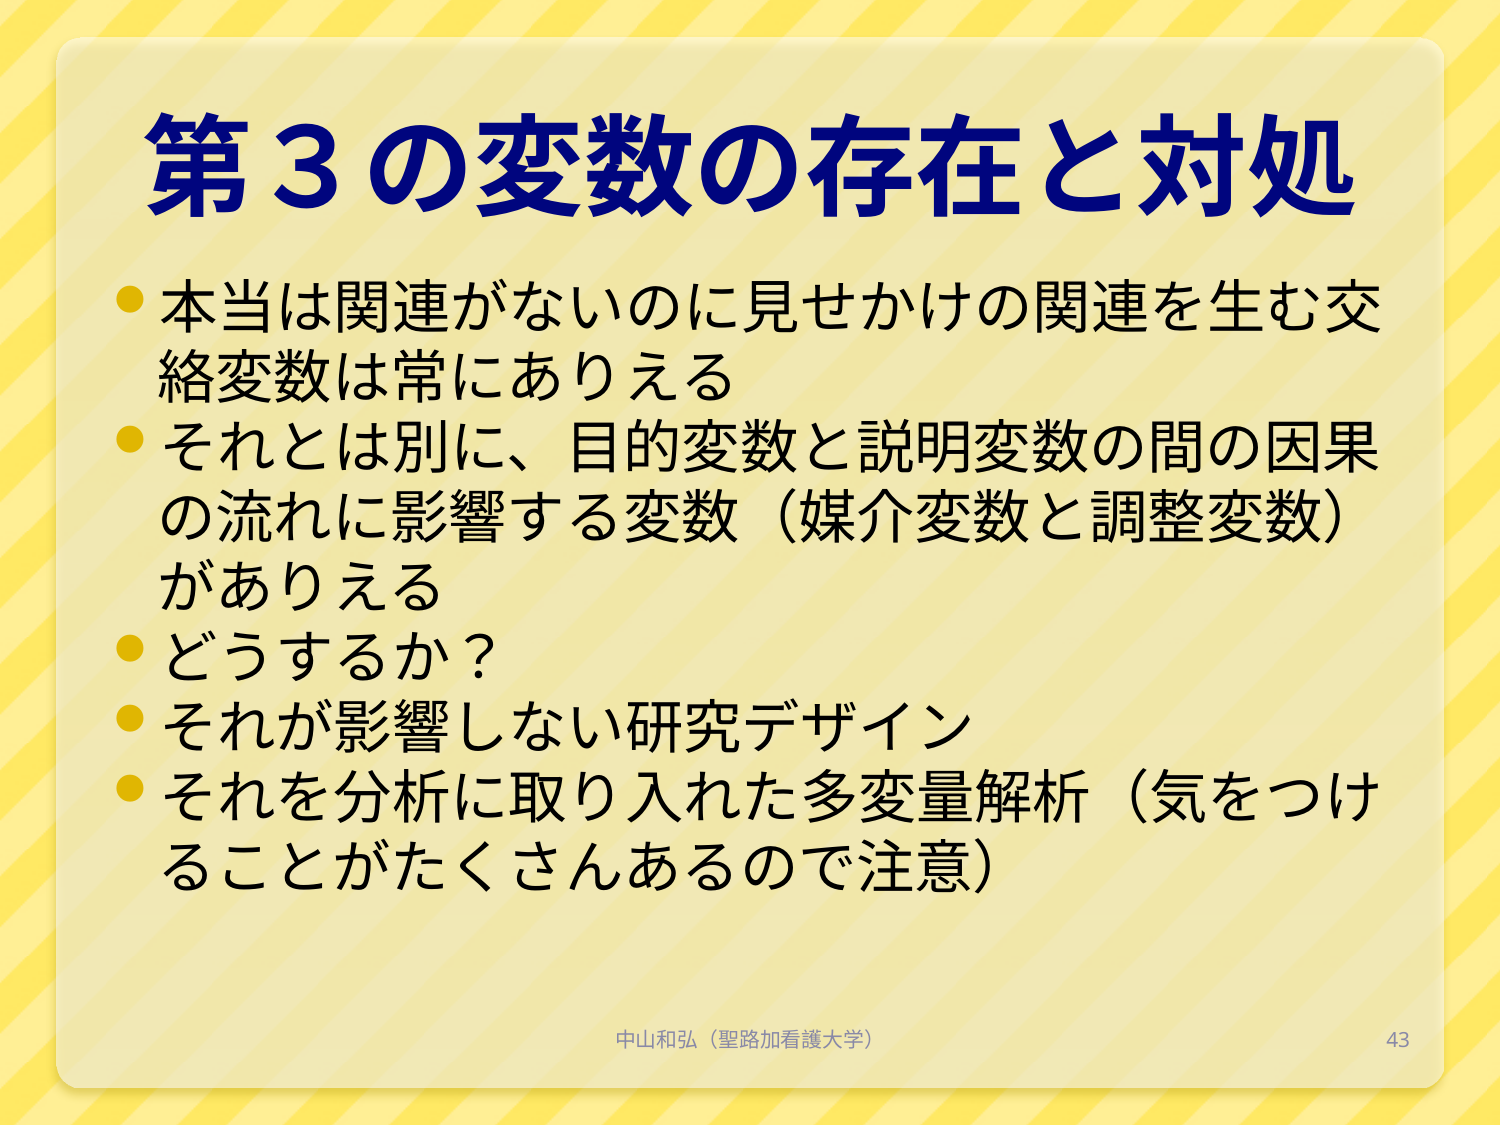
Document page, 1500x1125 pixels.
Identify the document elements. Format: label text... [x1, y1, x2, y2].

text_box ｒ2 [0, 0, 1500, 1125]
list 本当は関連がないのに見せかけの関連を生む交絡変数は常にありえる それとは別に、目的変数と説明変数の間の因果の流れに影響する変数（媒介変数と調整変数）がありえる どうするか？ それが影響しない研究デザイン それを分析に取り入れた多変量解析（気をつけることがたくさんあるので注意） [75, 262, 1425, 1005]
slide_number 43 [1074, 1019, 1425, 1080]
footer 中山和弘（聖路加看護大学） [512, 1019, 988, 1080]
title 第３の変数の存在と対処 [75, 50, 1425, 238]
